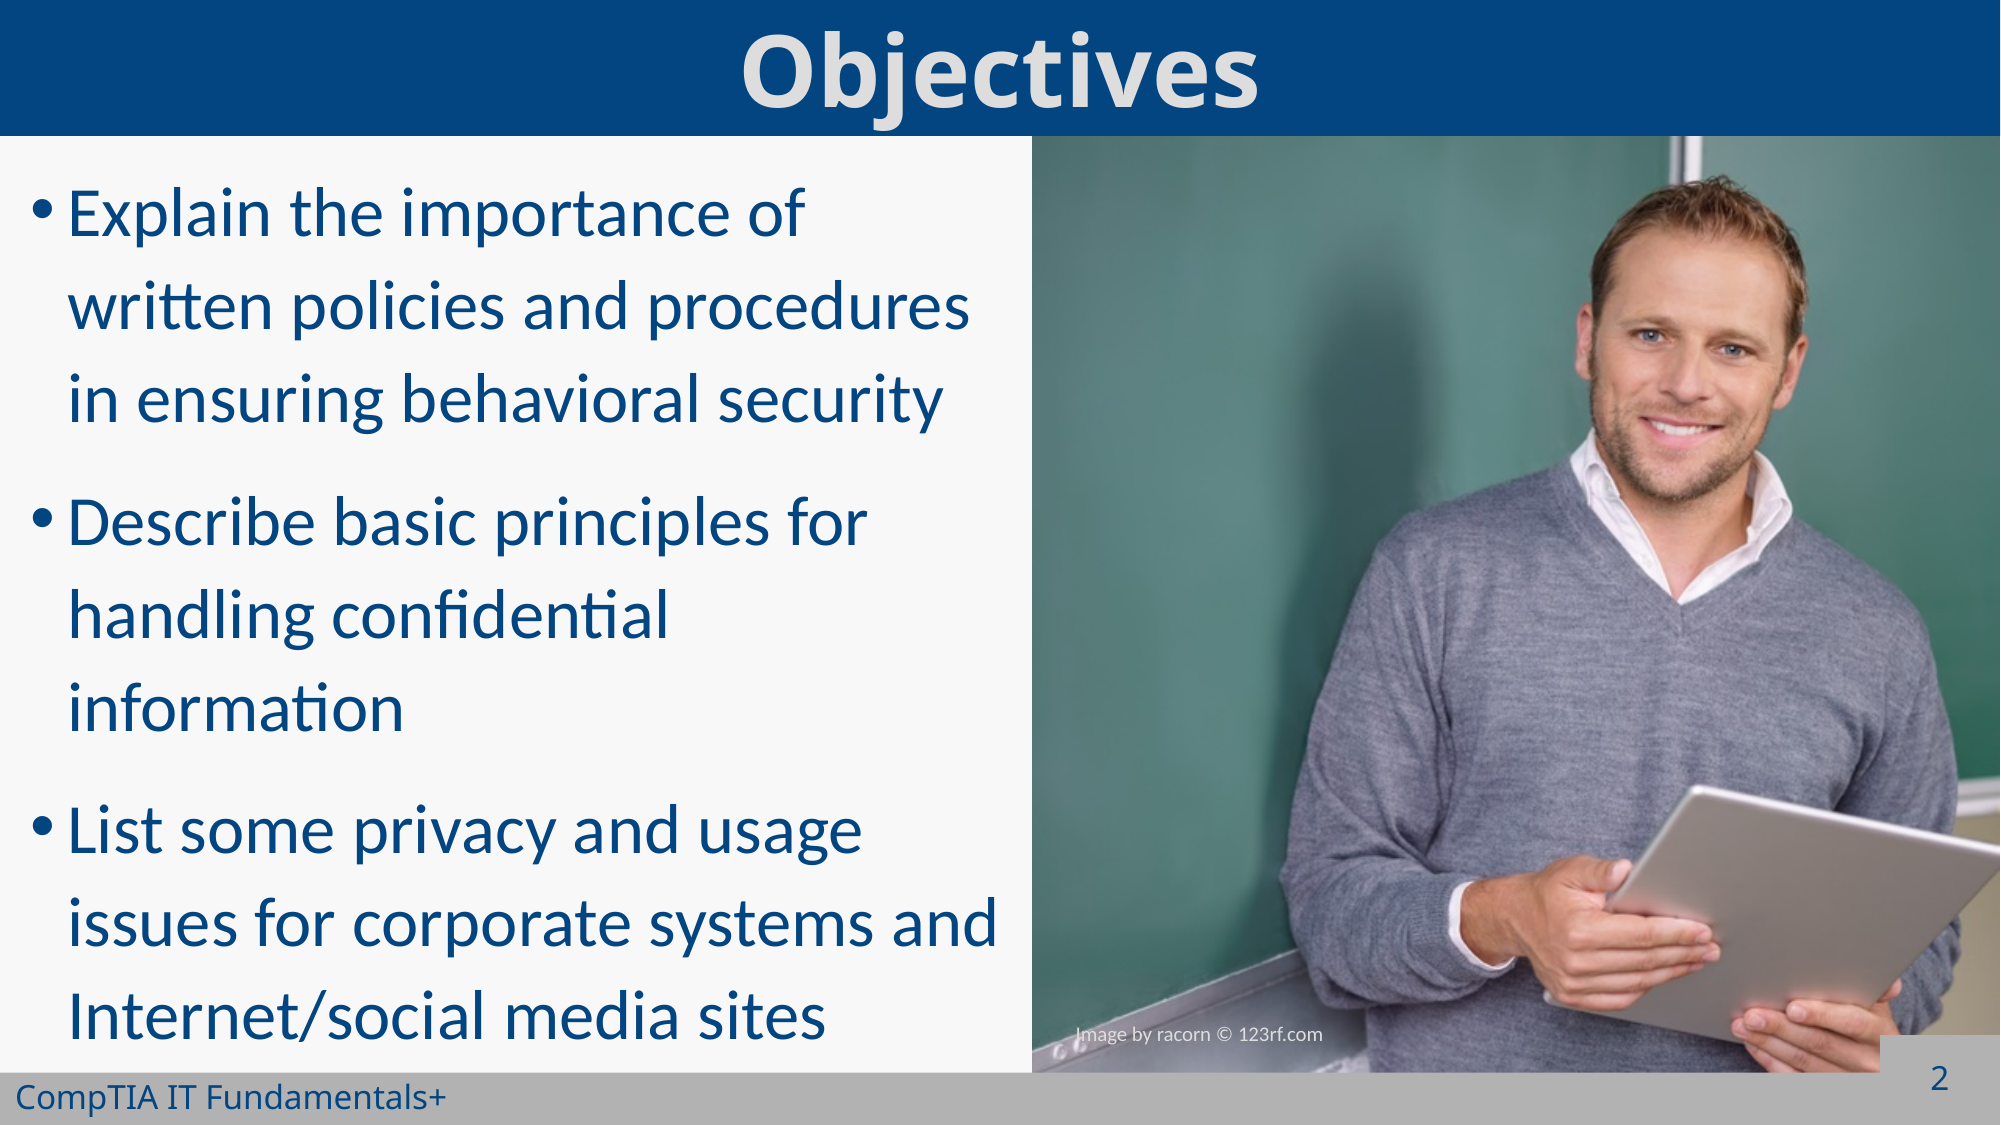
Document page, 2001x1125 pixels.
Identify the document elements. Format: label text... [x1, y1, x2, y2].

picture [1032, 136, 2000, 1072]
slide_number 2 [1880, 1035, 2000, 1125]
footer CompTIA IT Fundamentals+ [0, 1072, 1880, 1125]
list Explain the importance of written policies and procedures in ensuring behavioral security Describe basic principles for handling confidential information List some privacy and usage issues for corporate systems and Internet/social media sites [15, 149, 1033, 1065]
